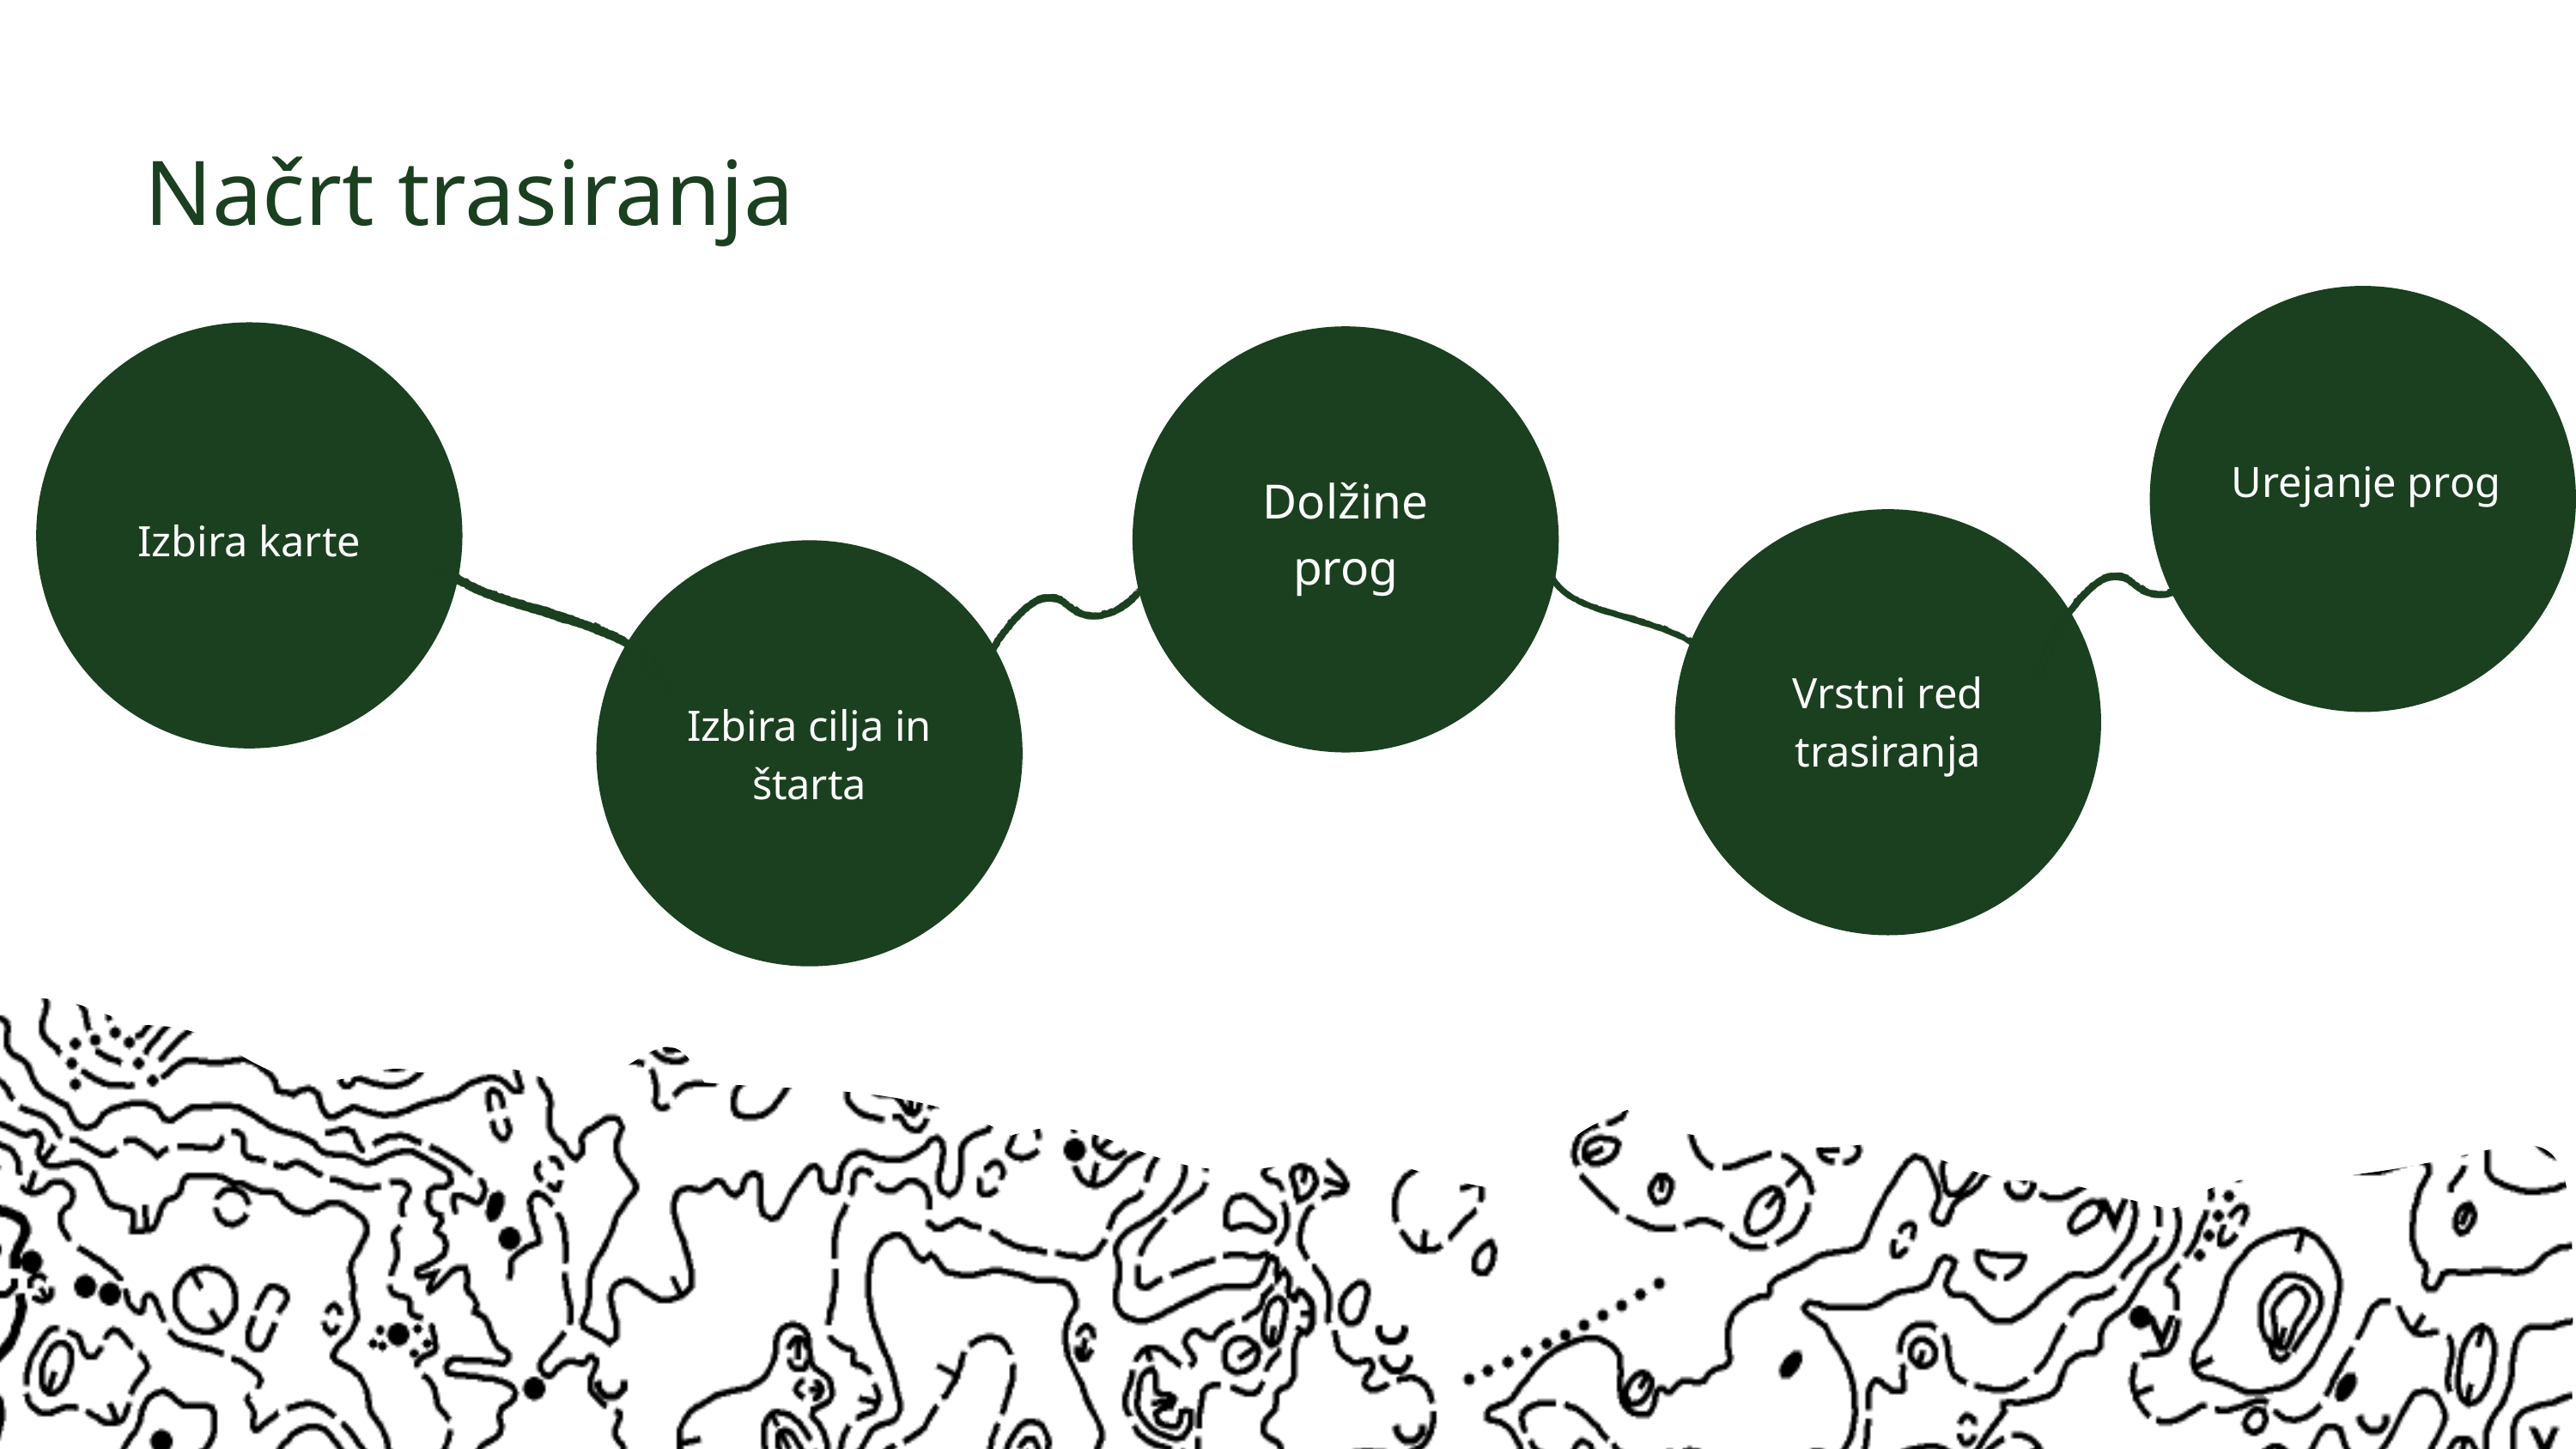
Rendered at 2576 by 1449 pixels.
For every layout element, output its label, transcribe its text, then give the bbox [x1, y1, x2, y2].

text_box Načrt trasiranja [144, 141, 1023, 244]
text_box [1563, 550, 1670, 712]
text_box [596, 540, 1024, 967]
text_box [35, 322, 463, 749]
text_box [0, 992, 2576, 1449]
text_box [1674, 508, 2102, 936]
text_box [2149, 285, 2576, 712]
text_box [466, 509, 623, 754]
text_box [969, 525, 1127, 699]
text_box [2036, 504, 2145, 677]
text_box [1132, 325, 1559, 753]
